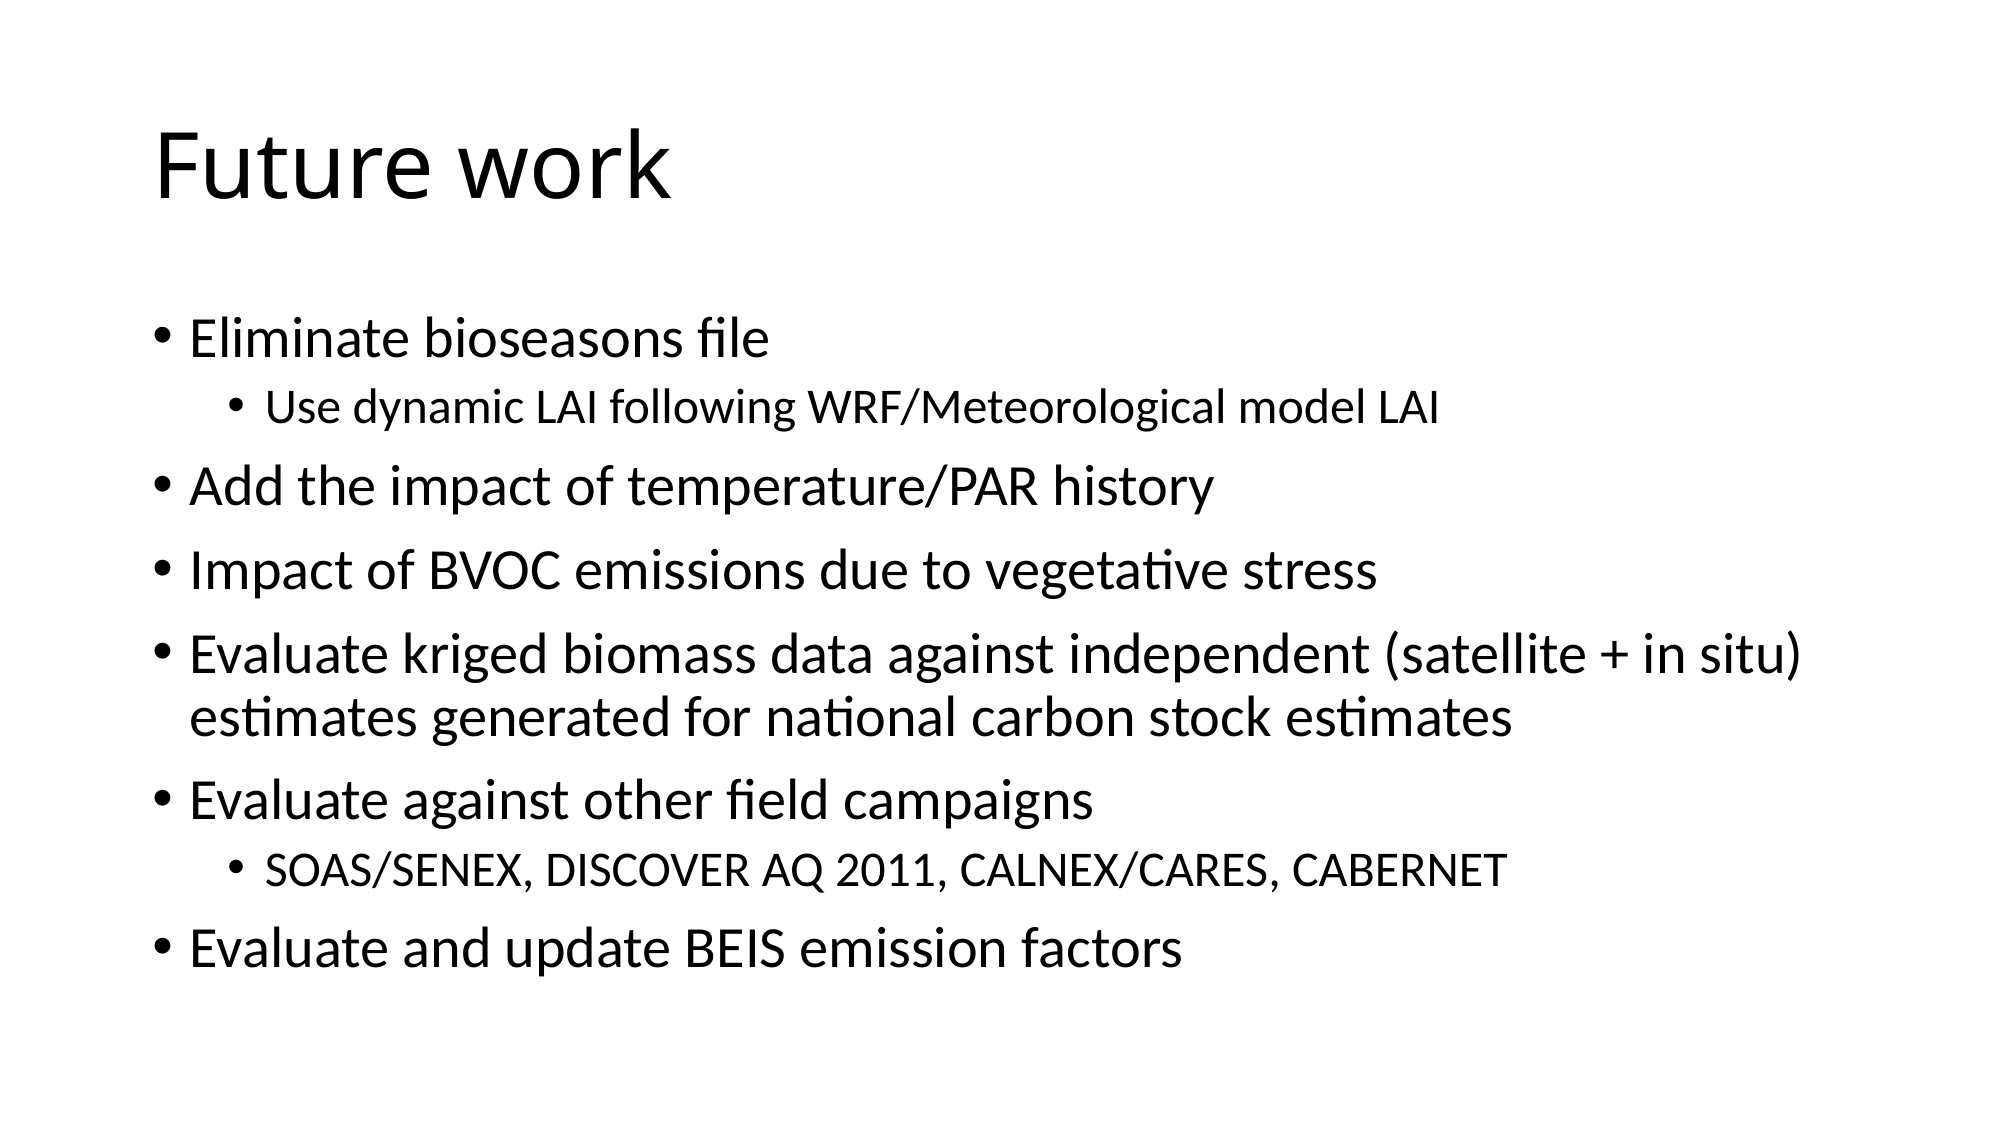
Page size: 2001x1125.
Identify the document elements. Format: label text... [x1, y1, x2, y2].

list Eliminate bioseasons file Use dynamic LAI following WRF/Meteorological model LAI Add the impact of temperature/PAR history Impact of BVOC emissions due to vegetative stress Evaluate kriged biomass data against independent (satellite + in situ) estimates generated for national carbon stock estimates Evaluate against other field campaigns SOAS/SENEX, DISCOVER AQ 2011, CALNEX/CARES, CABERNET Evaluate and update BEIS emission factors [137, 299, 1863, 1014]
title Future work [137, 59, 1863, 278]
